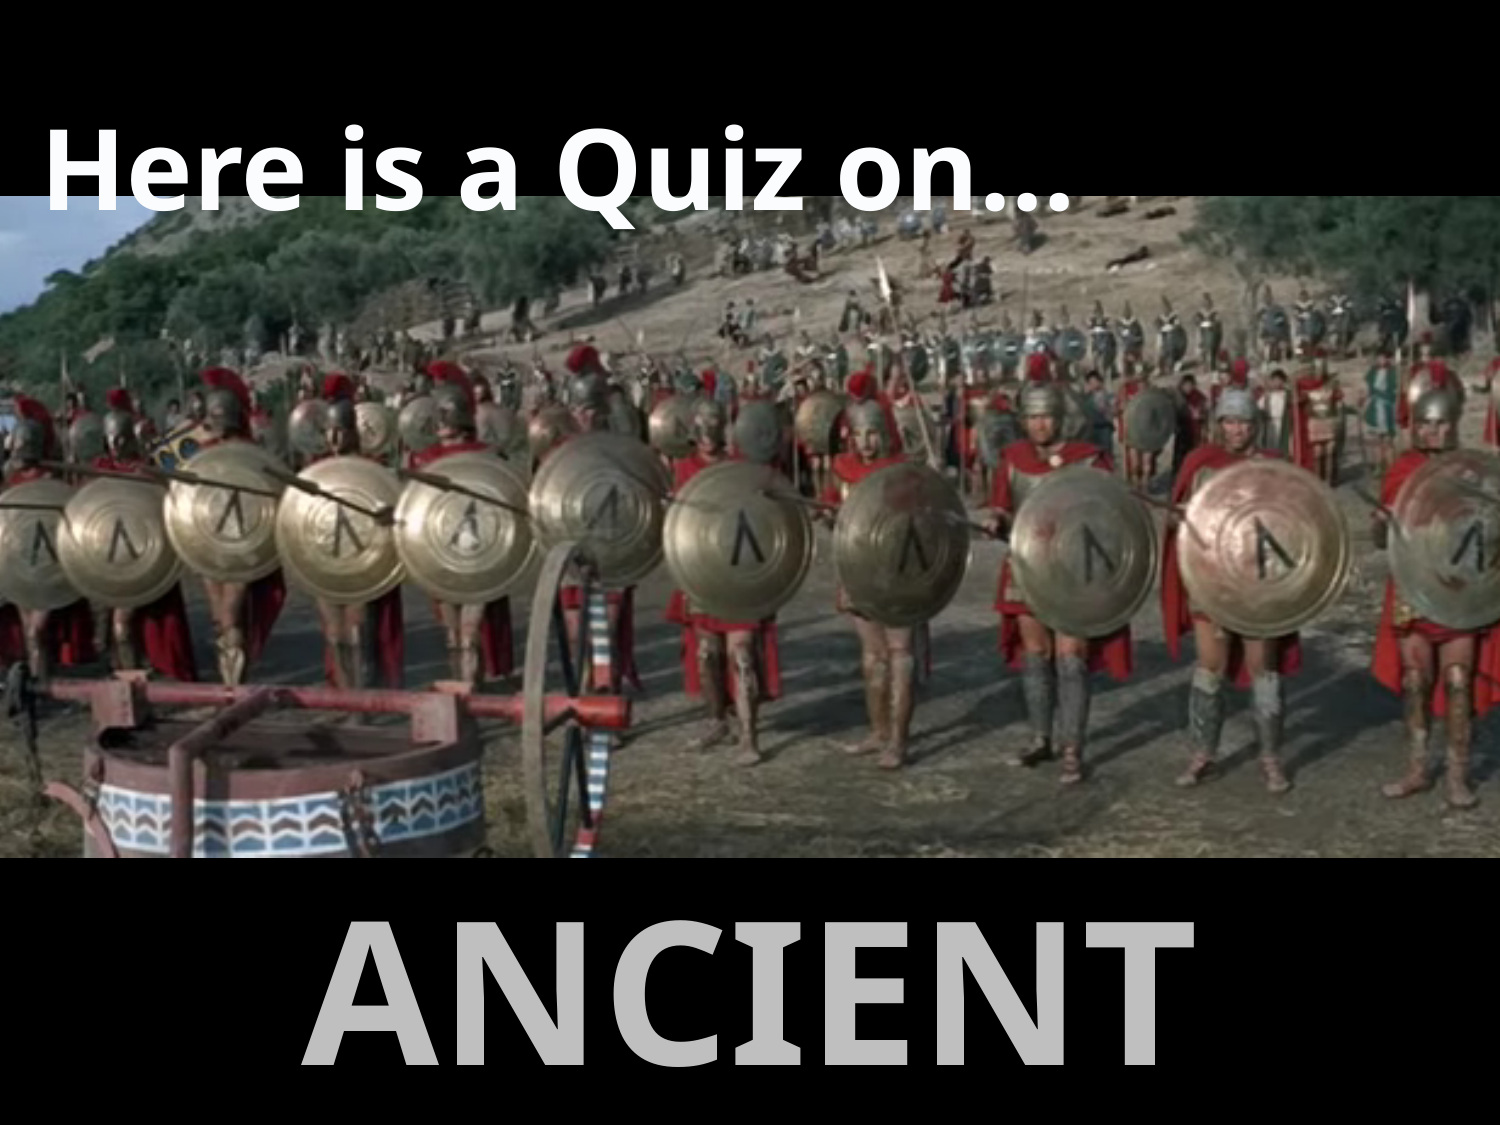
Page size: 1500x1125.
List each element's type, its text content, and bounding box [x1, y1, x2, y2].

picture [0, 196, 1500, 858]
text_box Ancient athens [0, 865, 1500, 1125]
text_box Here is a Quiz on… [25, 89, 1092, 194]
